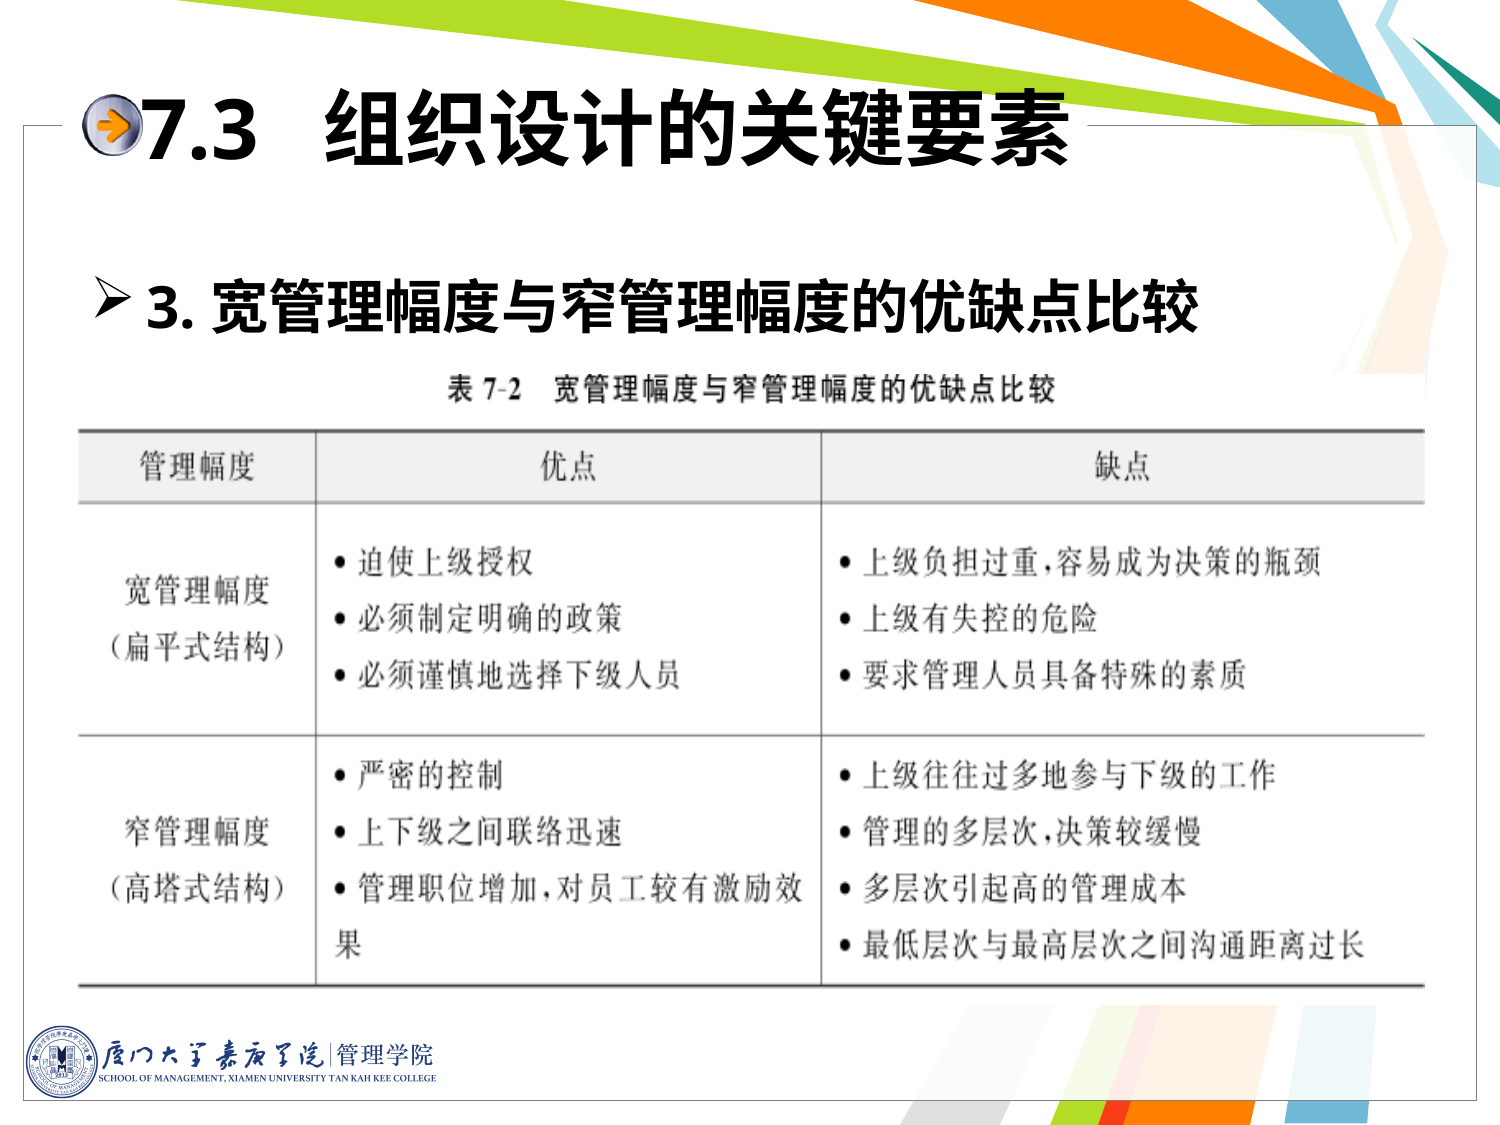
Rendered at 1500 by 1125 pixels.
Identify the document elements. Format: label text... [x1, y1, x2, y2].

picture [74, 374, 1426, 1006]
picture [24, 1024, 438, 1100]
list 3.宽管理幅度与窄管理幅度的优缺点比较 [75, 262, 1425, 374]
picture [82, 94, 125, 156]
title 7.3 组织设计的关键要素 [125, 32, 1159, 220]
